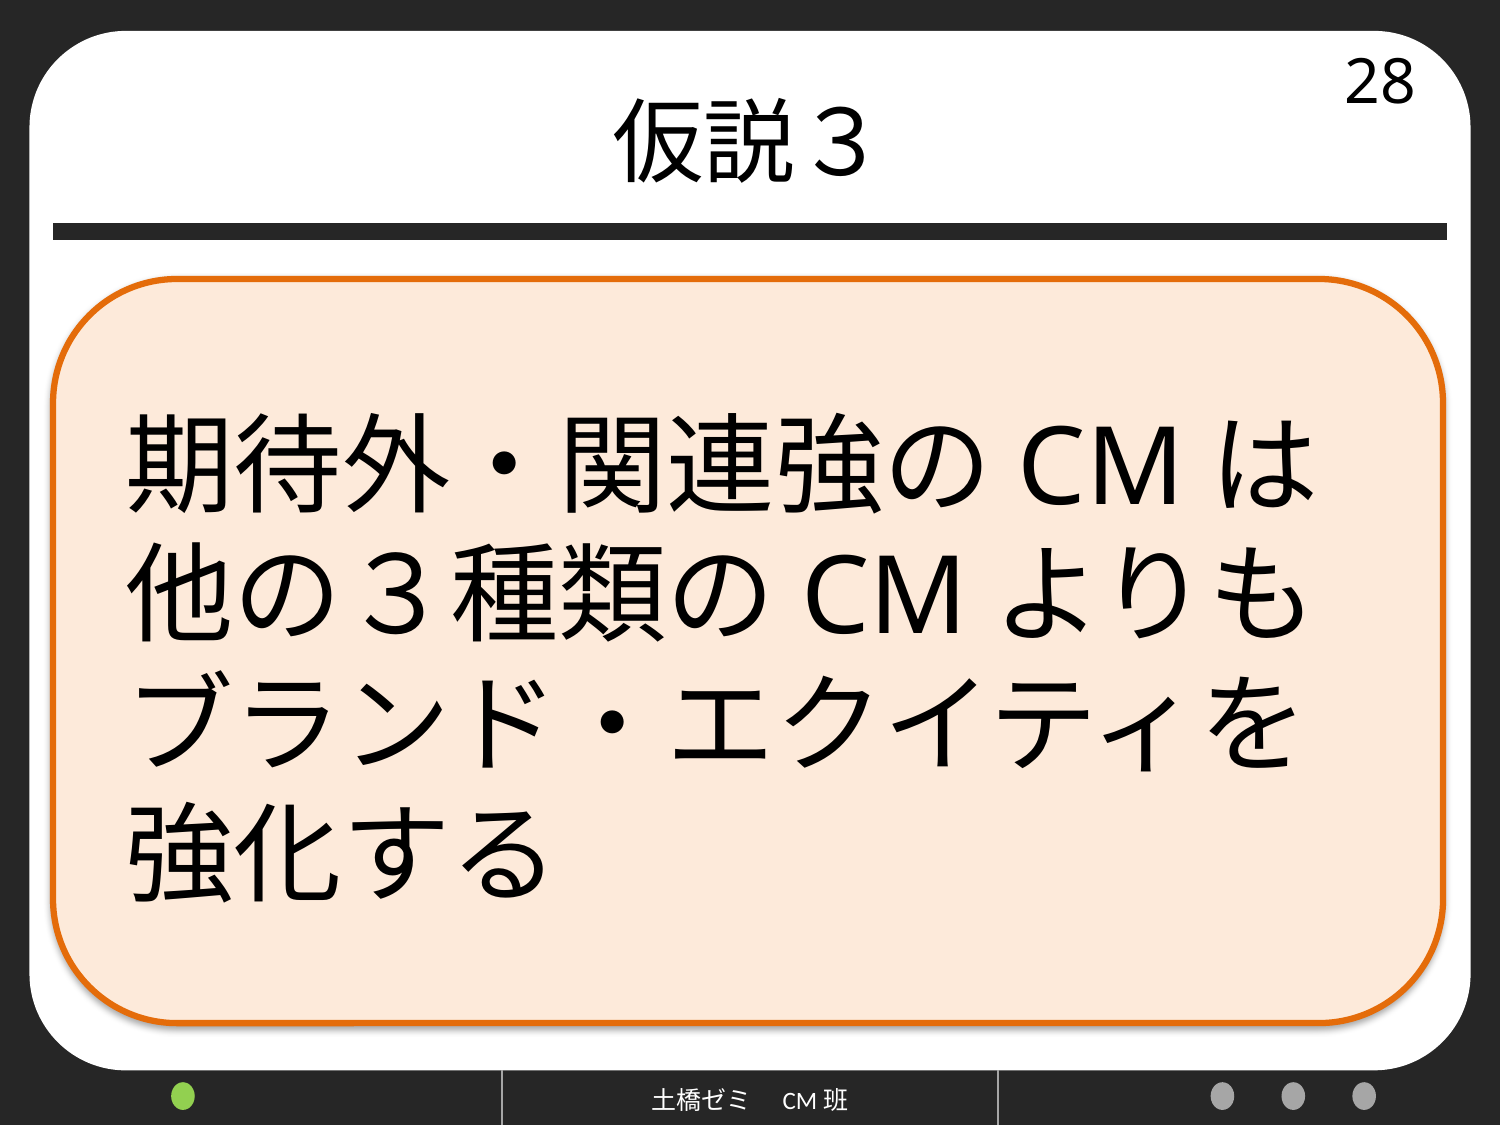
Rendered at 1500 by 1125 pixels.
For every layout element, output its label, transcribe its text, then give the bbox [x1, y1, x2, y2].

title 仮説３ [75, 45, 1425, 233]
footer 土橋ゼミ CM班 [512, 1069, 988, 1125]
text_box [52, 278, 1500, 1024]
slide_number 28 [1080, 53, 1431, 114]
